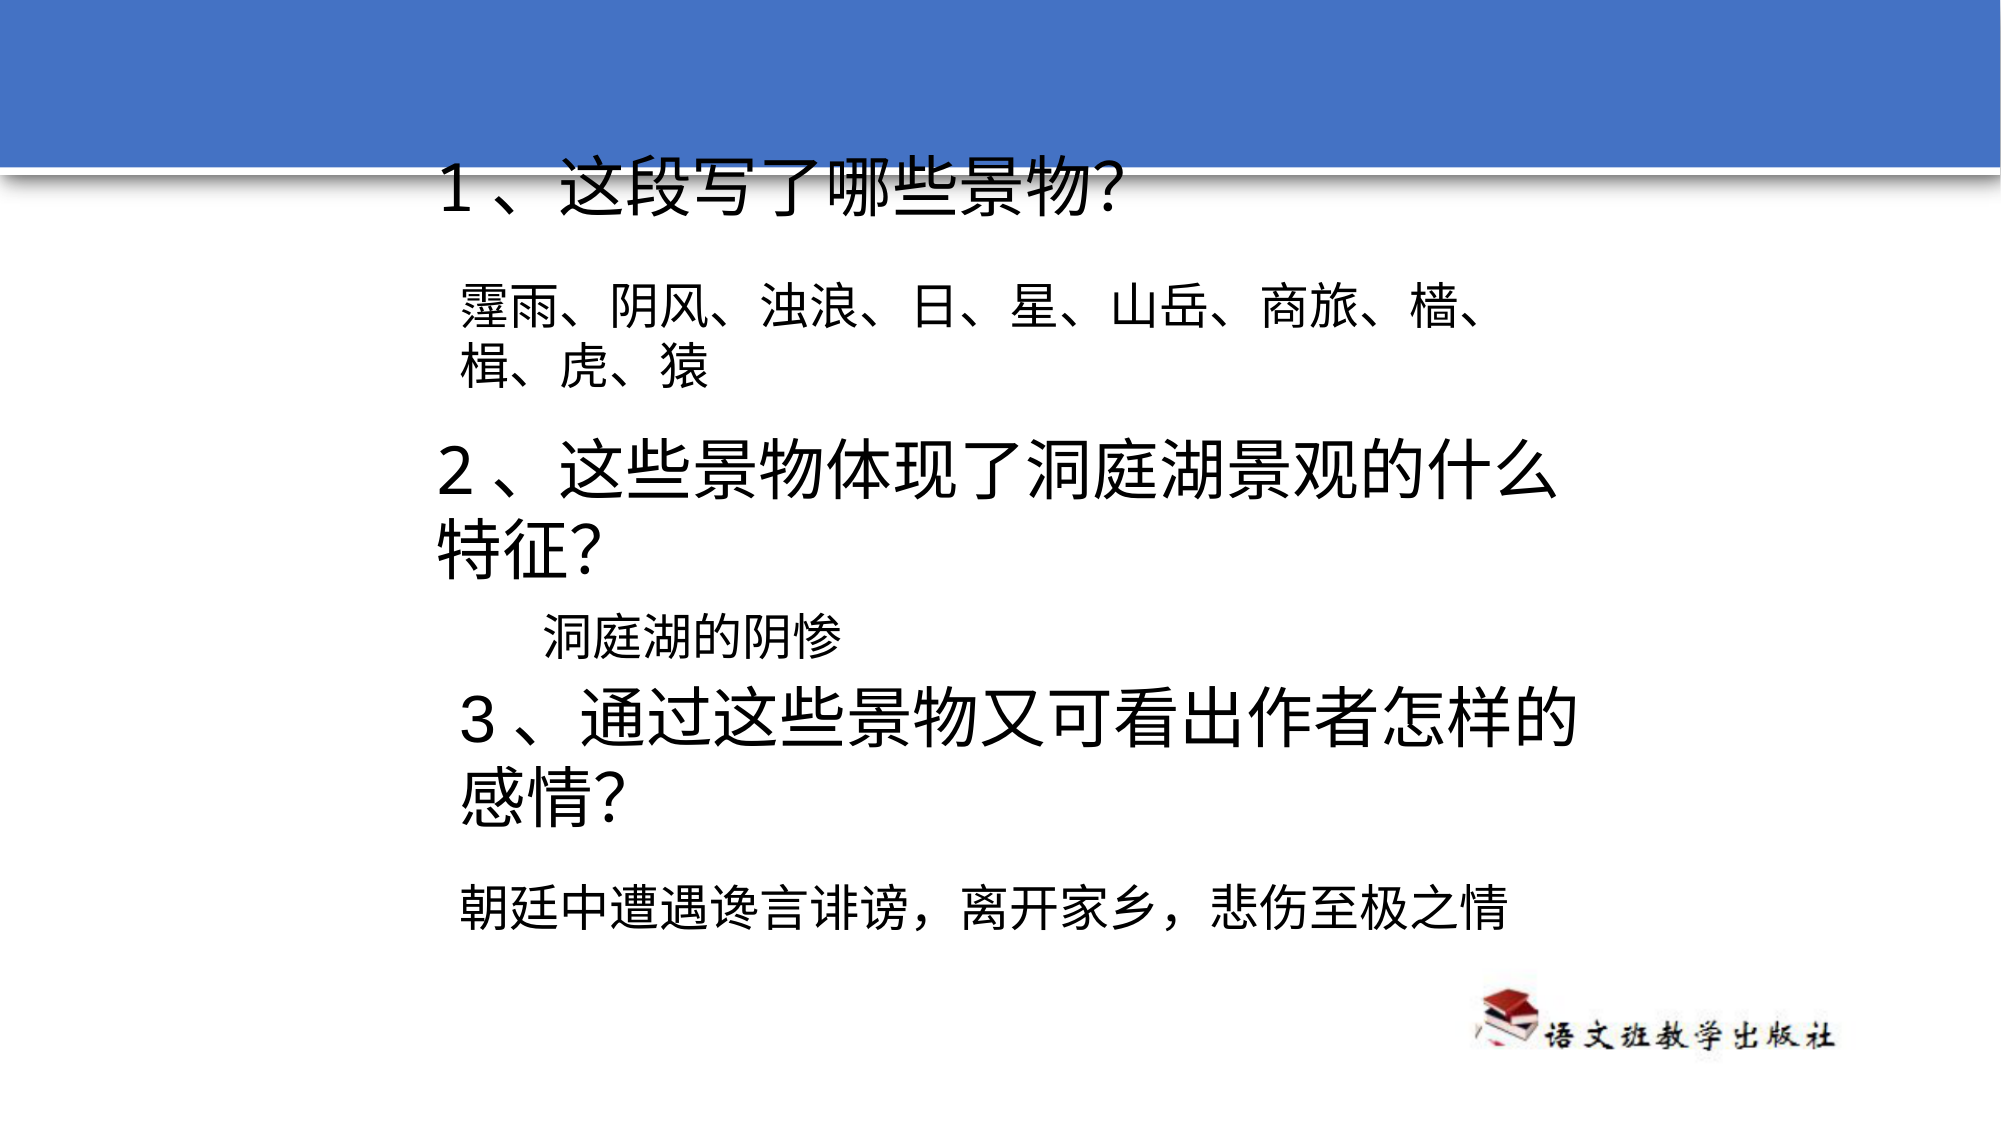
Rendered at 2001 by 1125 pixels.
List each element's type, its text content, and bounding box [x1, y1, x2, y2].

text_box 洞庭湖的阴惨 [527, 597, 1426, 668]
text_box 朝廷中遭遇谗言诽谤，离开家乡，悲伤至极之情 [444, 869, 1544, 945]
text_box 3、通过这些景物又可看出作者怎样的感情？ [444, 668, 1638, 844]
text_box 2、这些景物体现了洞庭湖景观的什么特征？ [421, 420, 1603, 596]
picture [0, 0, 2001, 1125]
text_box 霪雨、阴风、浊浪、日、星、山岳、商旅、樯、楫、虎、猿 [444, 267, 1508, 402]
text_box 1、这段写了哪些景物？ [421, 137, 1307, 232]
